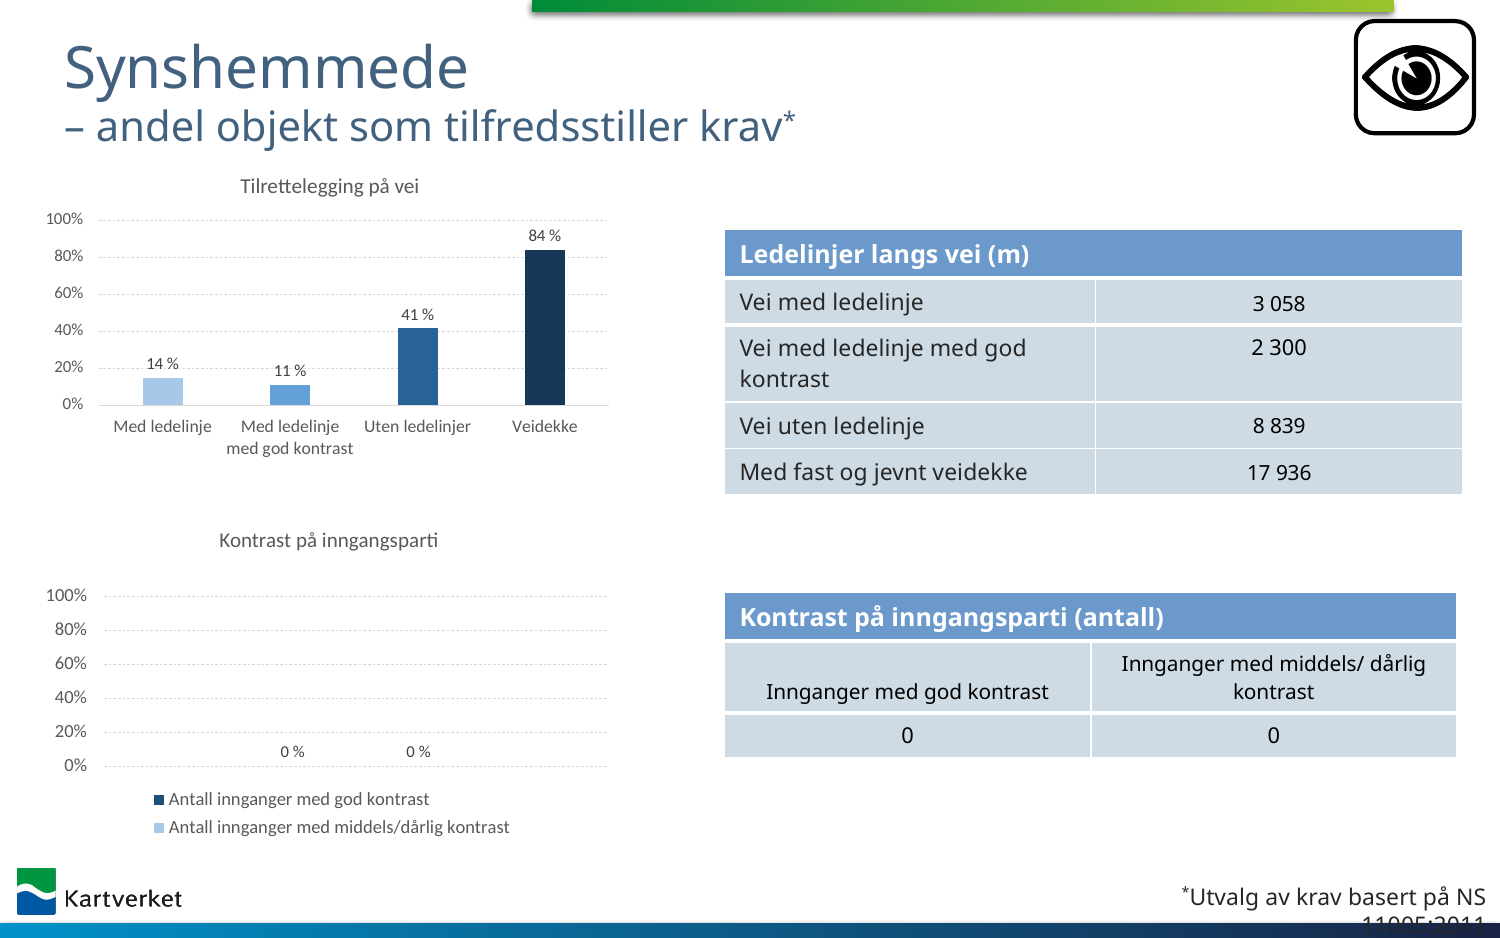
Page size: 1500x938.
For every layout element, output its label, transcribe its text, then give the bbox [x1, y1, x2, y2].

text_box Synshemmede – andel objekt som tilfredsstiller krav* [49, 24, 1431, 158]
table_cell 0 [725, 715, 1090, 757]
table_cell 17 936 [1096, 449, 1462, 494]
text_box *Utvalg av krav basert på NS 11005:2011 [1068, 873, 1500, 938]
table_cell Vei med ledelinje [725, 280, 1095, 323]
table_cell Med fast og jevnt veidekke [725, 449, 1095, 494]
table_cell 2 300 [1096, 327, 1462, 401]
table_cell 0 [1092, 715, 1456, 757]
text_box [1355, 20, 1475, 134]
picture [41, 166, 619, 492]
table_cell Innganger med middels/ dårlig kontrast [1092, 643, 1456, 711]
table_header Ledelinjer langs vei (m) [725, 230, 1462, 276]
table_cell Innganger med god kontrast [725, 643, 1090, 711]
table_cell 3 058 [1096, 280, 1462, 323]
table_cell Vei uten ledelinje [725, 403, 1095, 448]
table_header Kontrast på inngangsparti (antall) [725, 593, 1456, 639]
picture [41, 520, 617, 846]
table_cell Vei med ledelinje med god kontrast [725, 327, 1095, 401]
table_cell 8 839 [1096, 403, 1462, 448]
